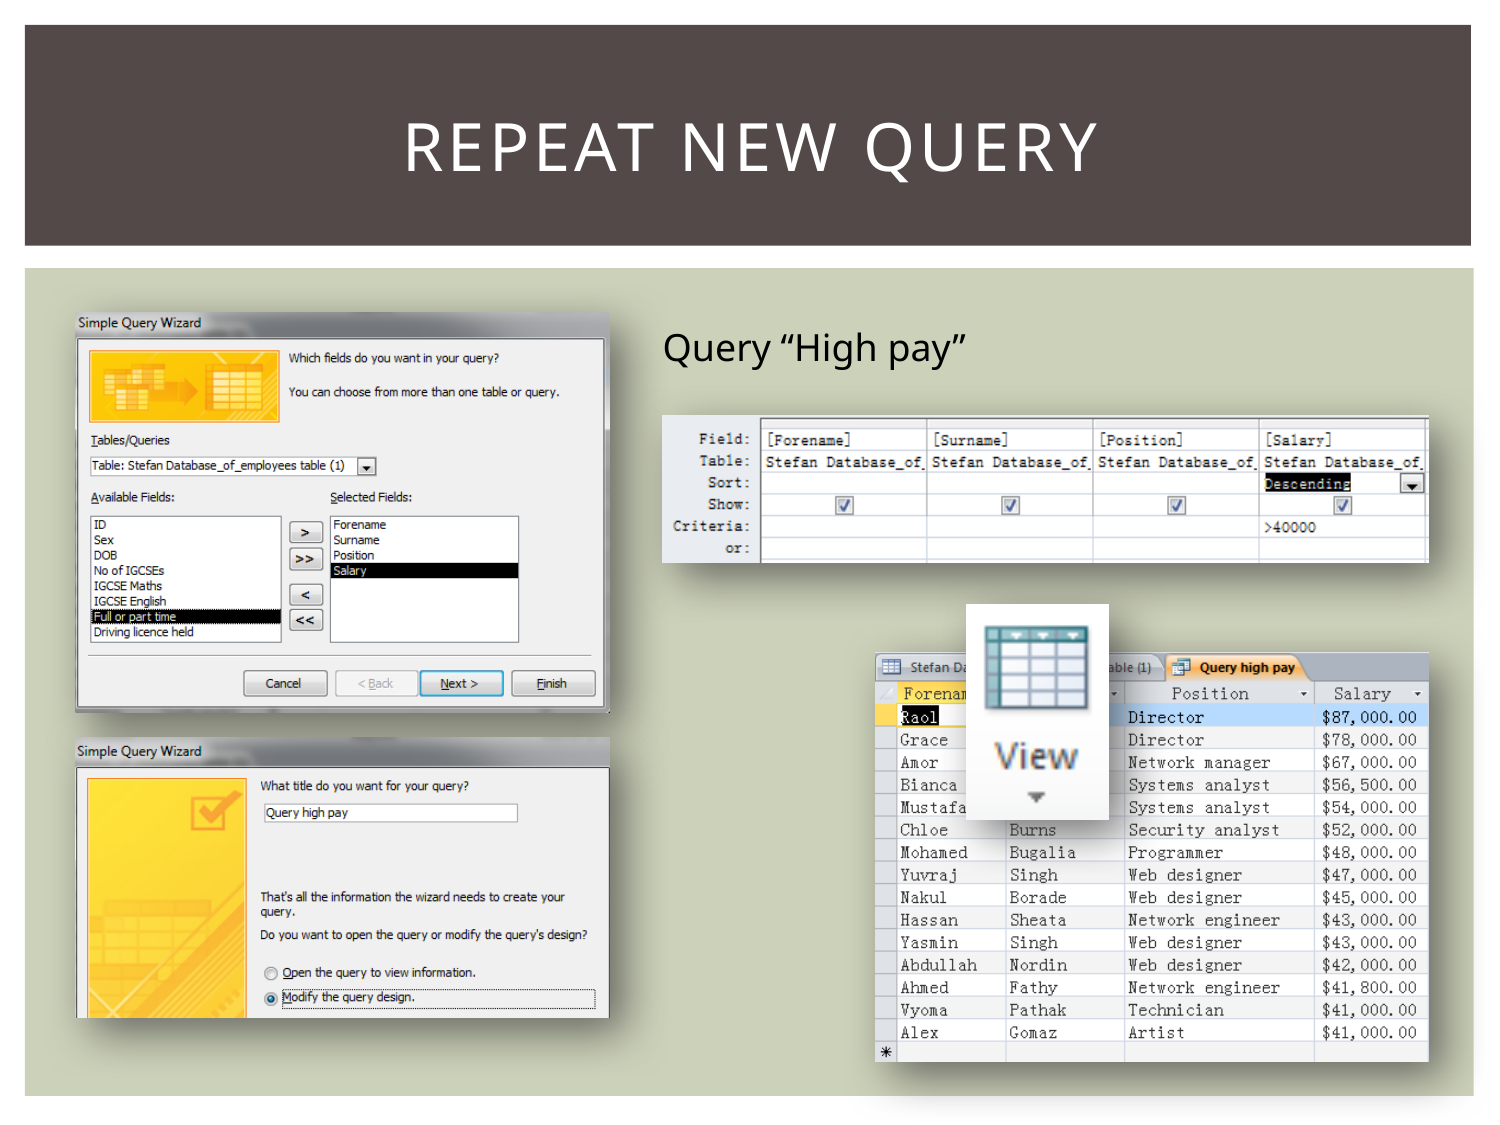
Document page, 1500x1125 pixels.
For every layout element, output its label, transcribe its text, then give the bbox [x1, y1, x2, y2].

picture [74, 312, 610, 713]
text_box Query “High pay” [647, 316, 981, 377]
picture [874, 604, 1429, 1063]
picture [662, 415, 1429, 563]
title Repeat new query [62, 58, 1438, 232]
picture [74, 737, 610, 1018]
